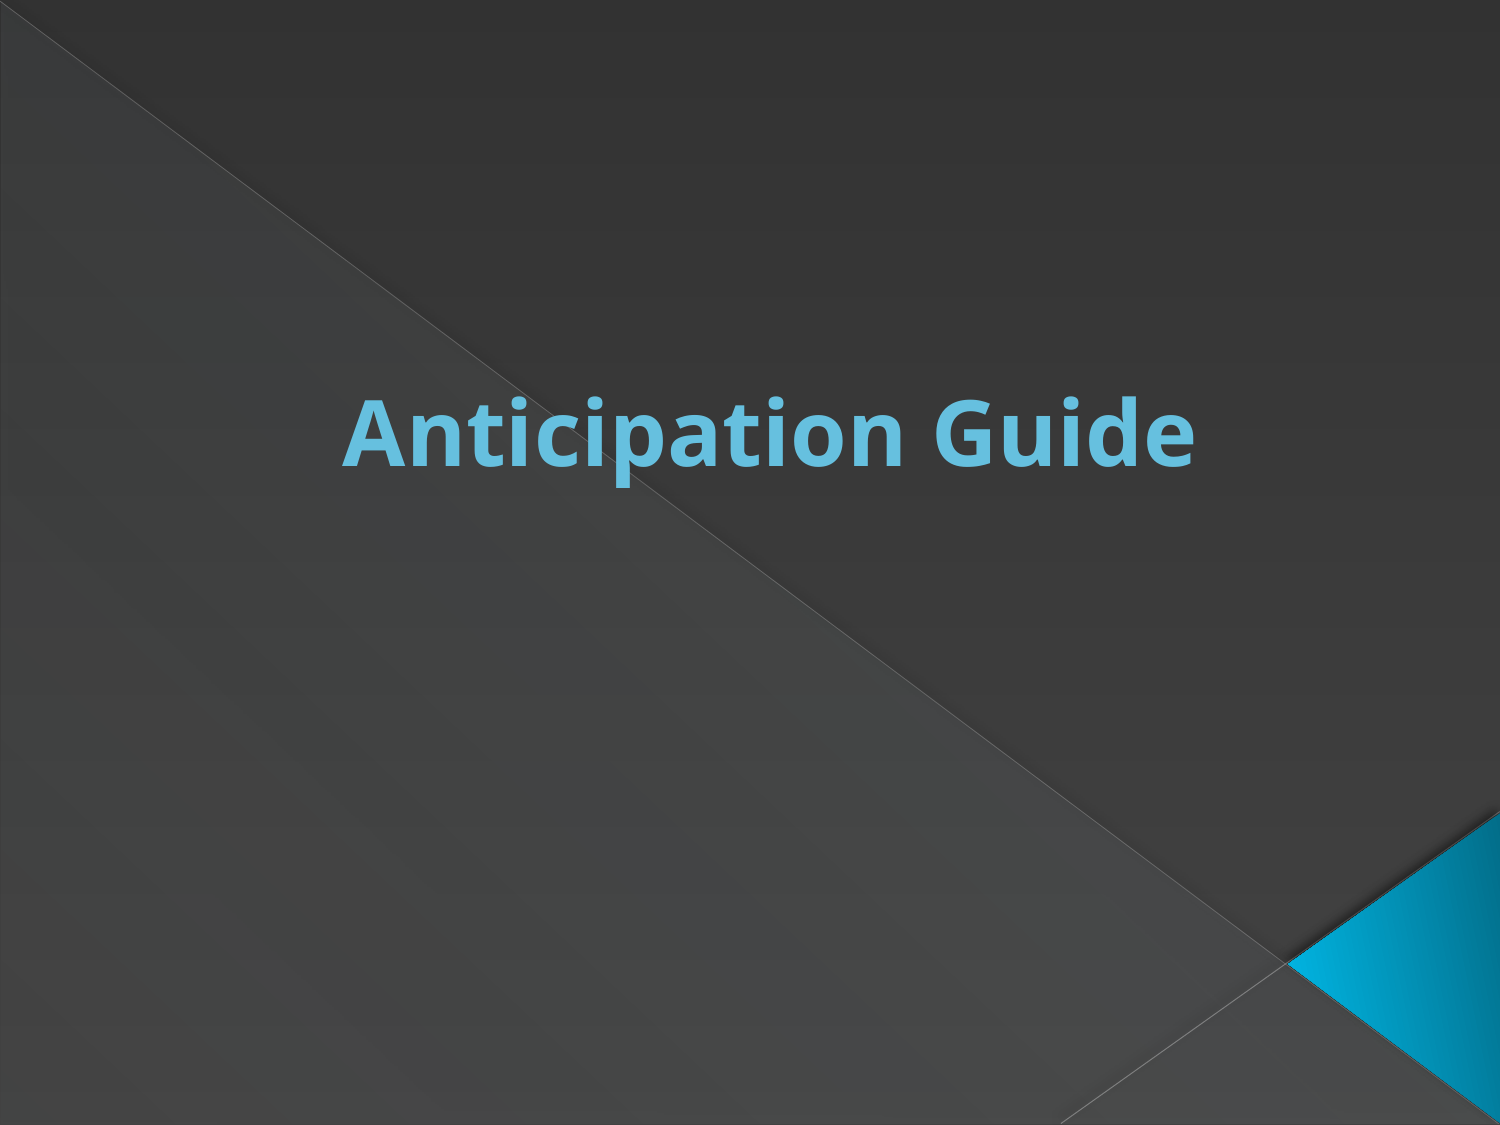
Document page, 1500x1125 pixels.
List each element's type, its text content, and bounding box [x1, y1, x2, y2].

title Anticipation Guide [93, 89, 1369, 493]
